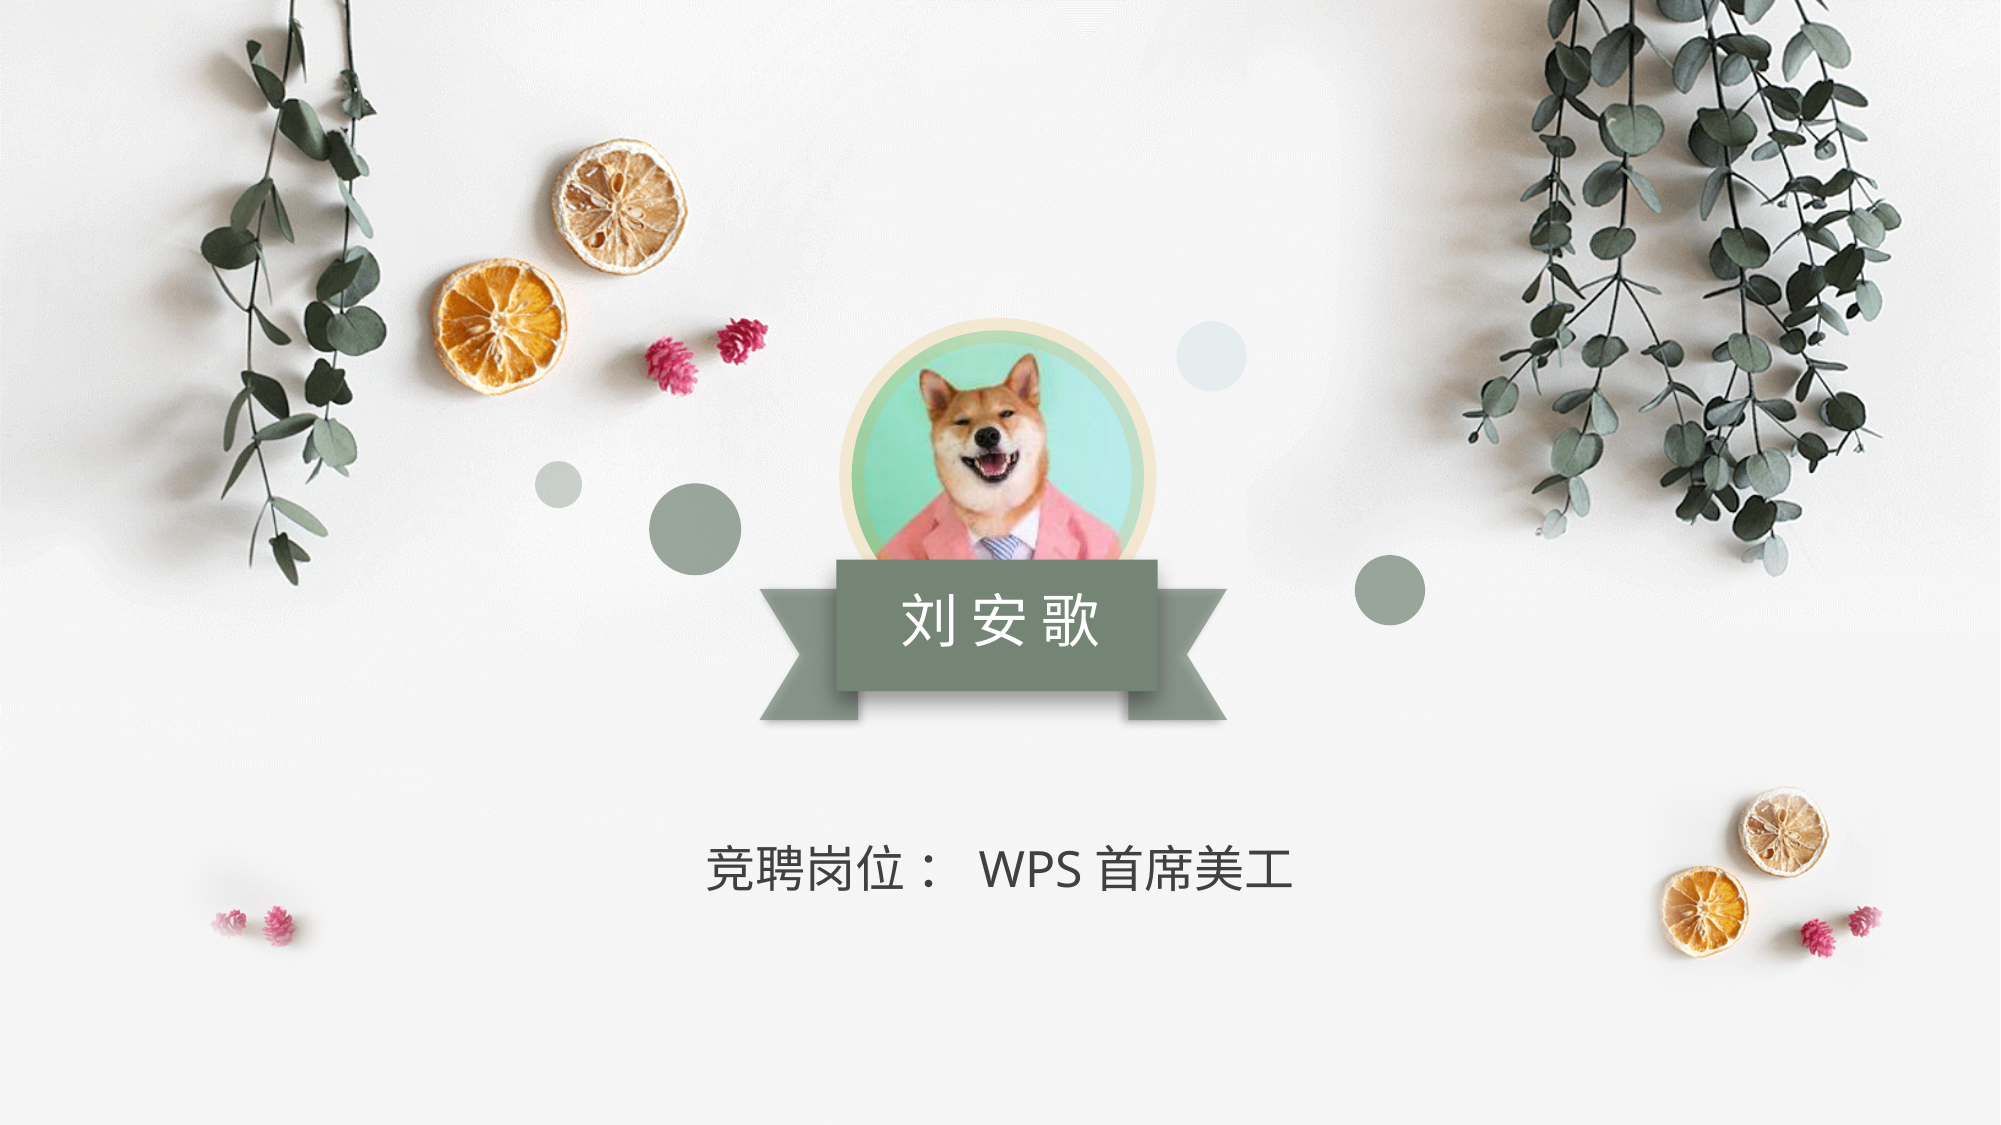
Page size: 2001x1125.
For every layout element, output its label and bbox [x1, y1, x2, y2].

text_box [535, 321, 1426, 721]
picture [0, 0, 2001, 1125]
